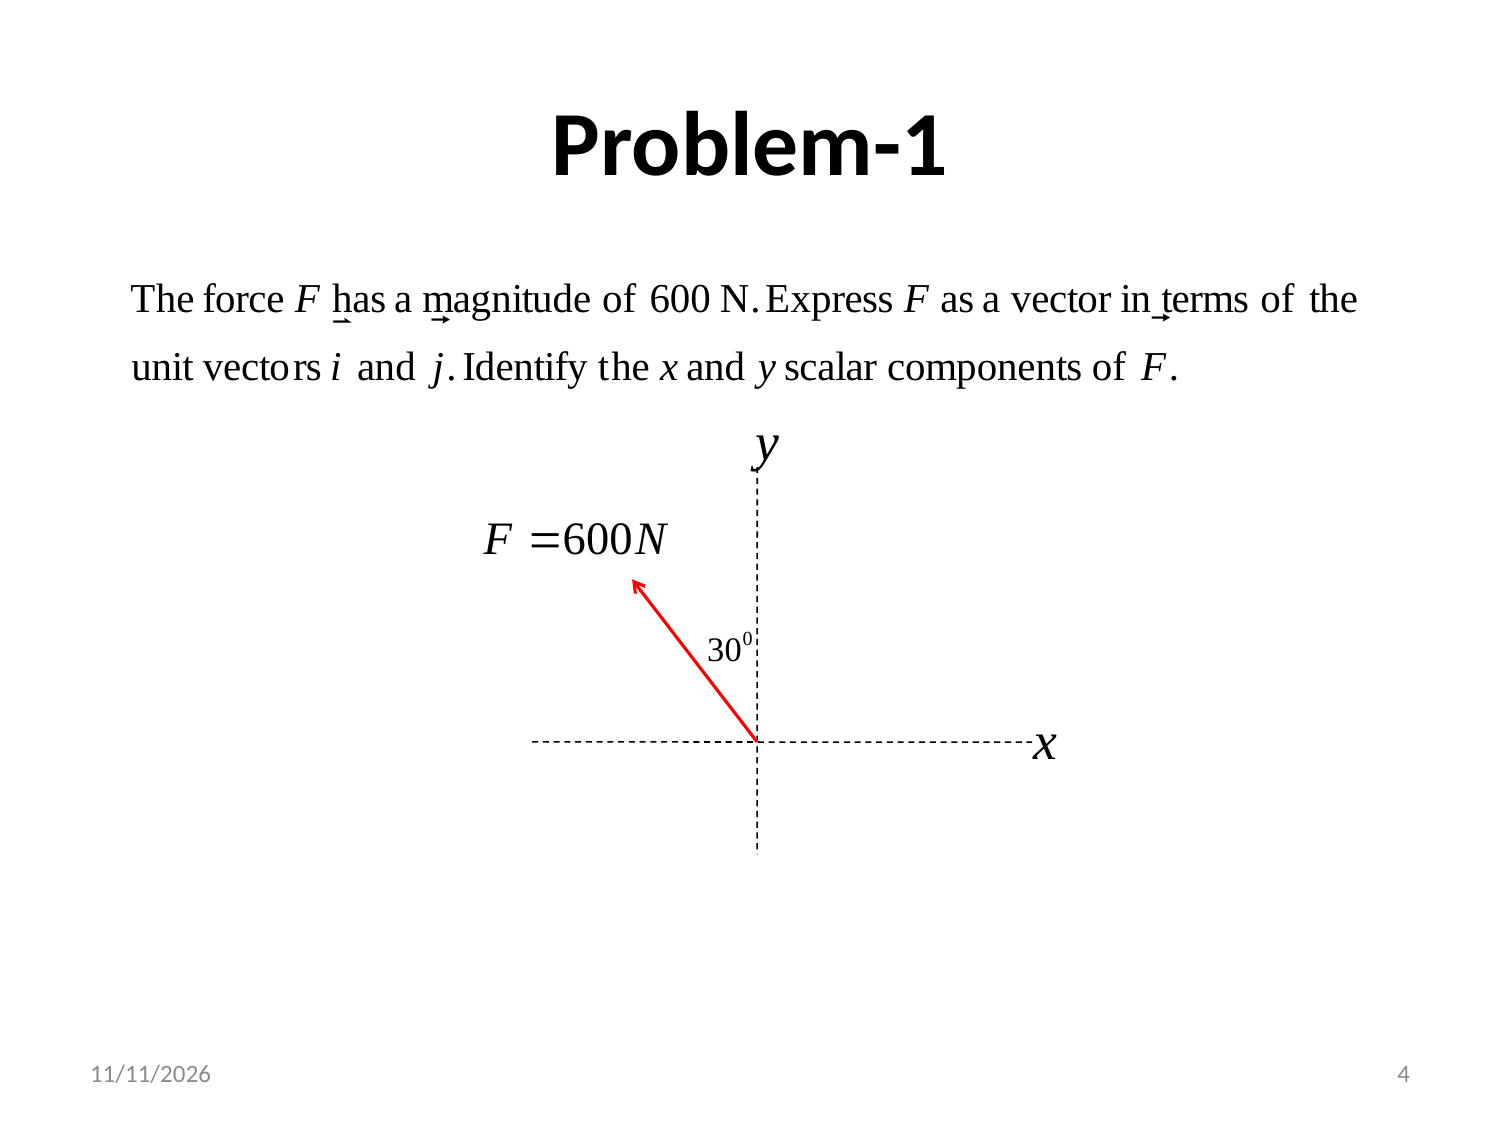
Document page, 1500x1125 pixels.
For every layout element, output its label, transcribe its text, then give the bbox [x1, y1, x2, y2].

title Problem-1 [75, 45, 1425, 233]
slide_number 4 [1074, 1042, 1425, 1103]
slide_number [75, 1042, 425, 1103]
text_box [124, 274, 1378, 399]
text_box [474, 424, 1068, 855]
